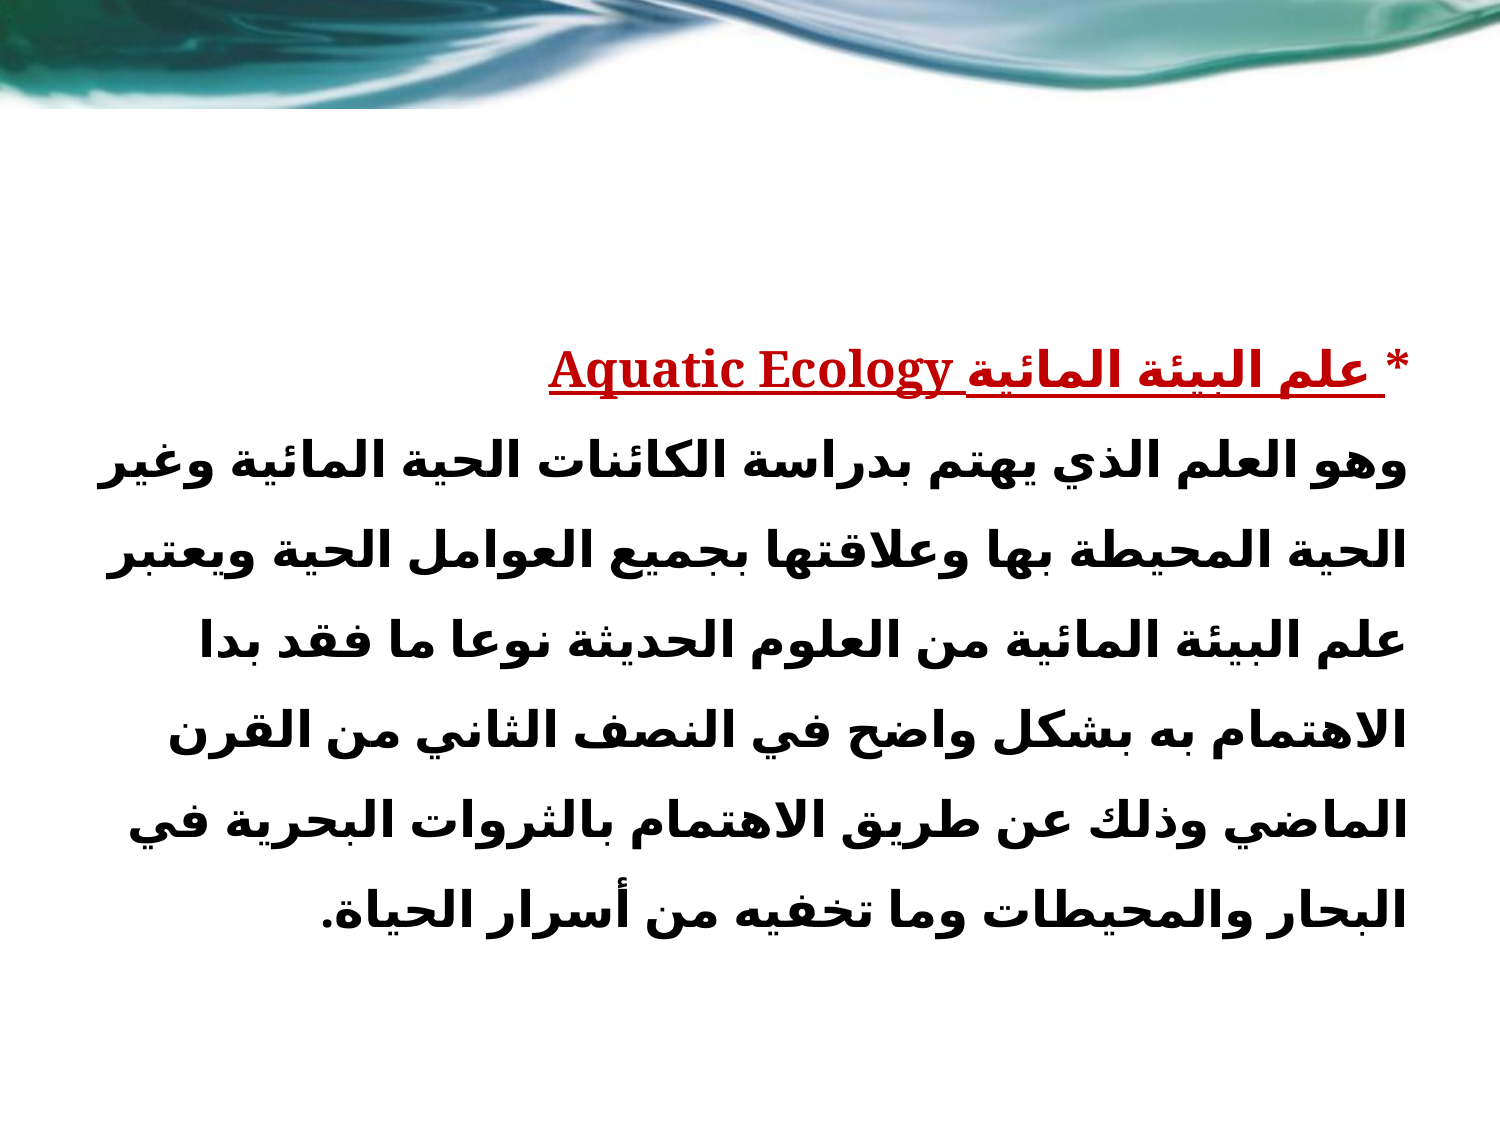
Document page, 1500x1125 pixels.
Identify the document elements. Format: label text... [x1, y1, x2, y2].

picture [0, 0, 1500, 109]
list Aquatic Ecology علم البيئة المائية * وهو العلم الذي يهتم بدراسة الكائنات الحية المائية وغير الحية المحيطة بها وعلاقتها بجميع العوامل الحية ويعتبر علم البيئة المائية من العلوم الحديثة نوعا ما فقد بدا الاهتمام به بشكل واضح في النصف الثاني من القرن الماضي وذلك عن طريق الاهتمام بالثروات البحرية في البحار والمحيطات وما تخفيه من أسرار الحياة. [75, 299, 1425, 1005]
